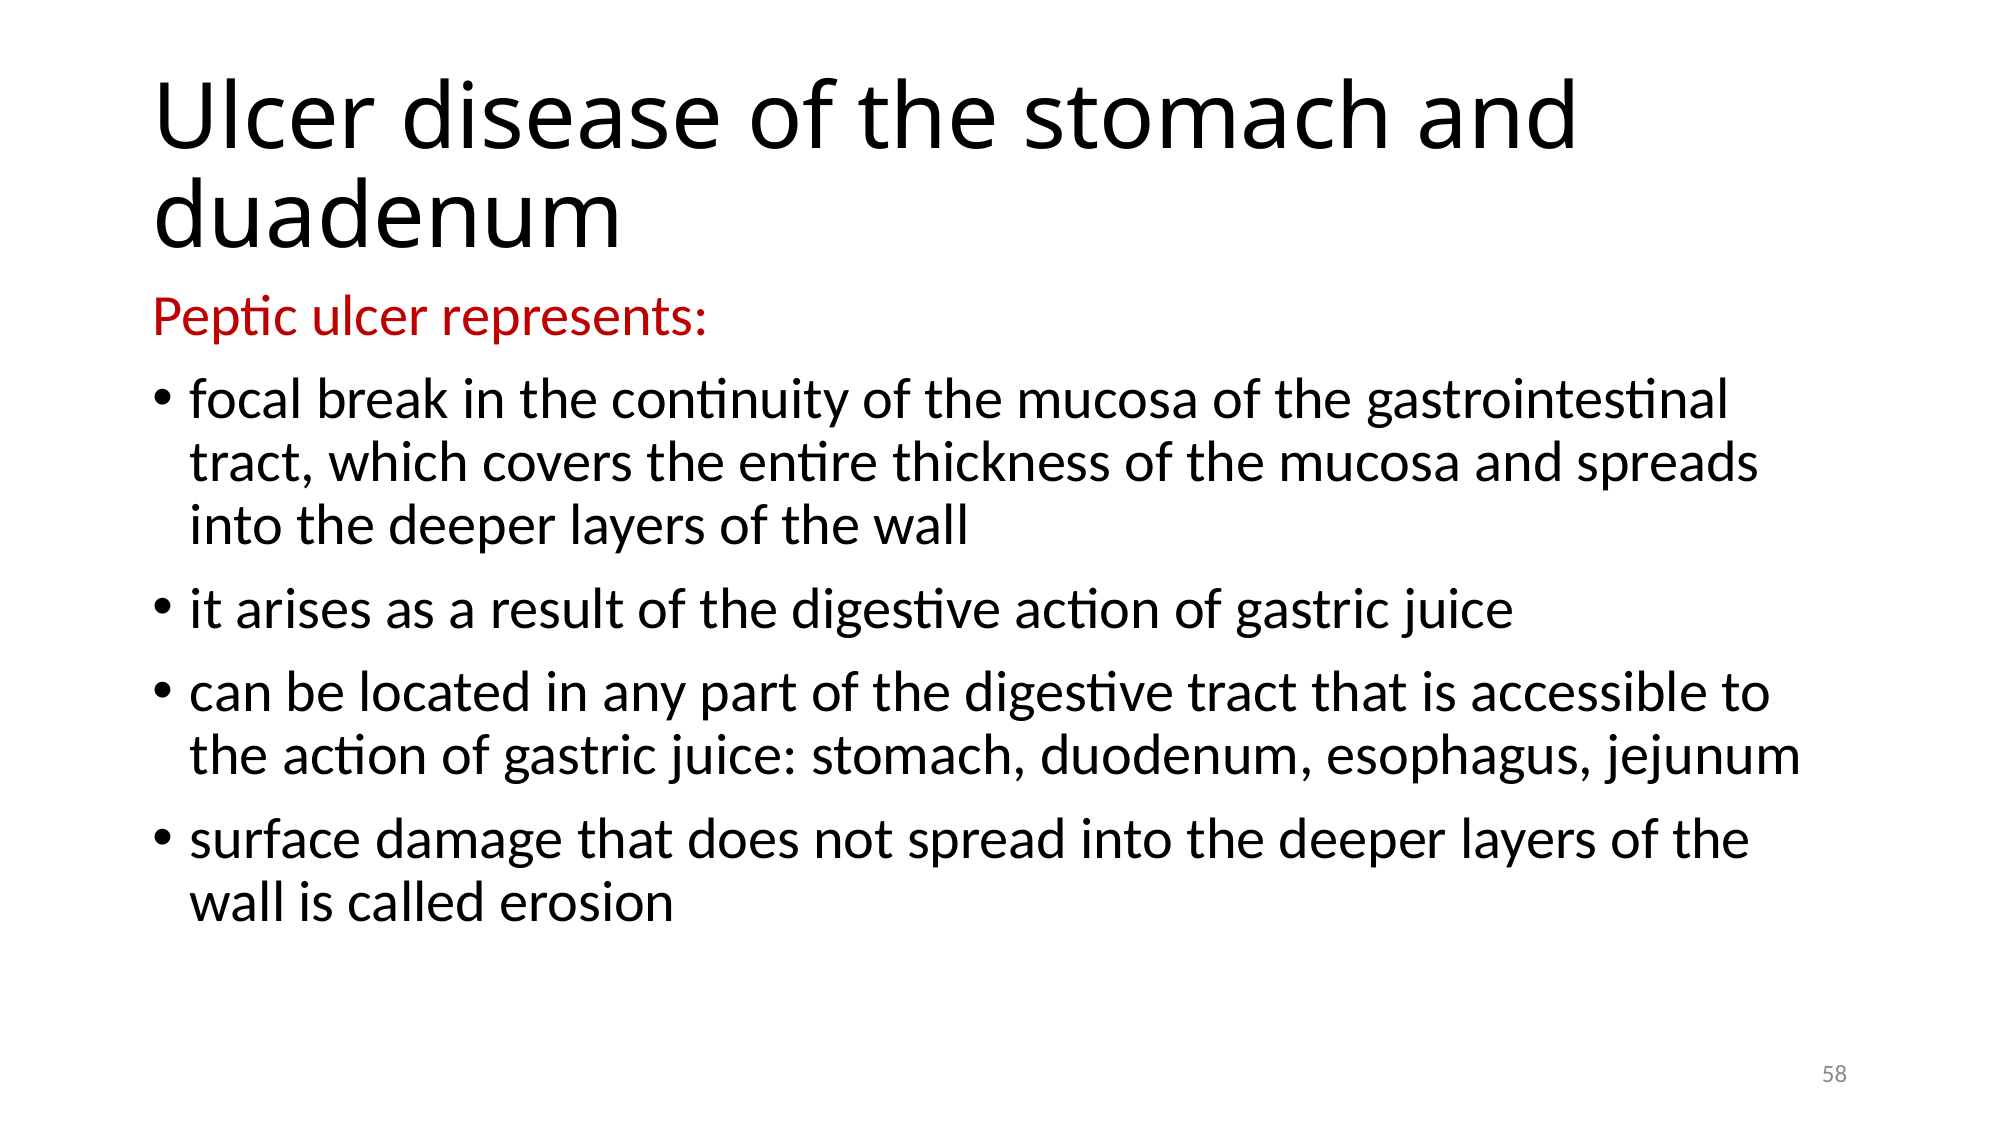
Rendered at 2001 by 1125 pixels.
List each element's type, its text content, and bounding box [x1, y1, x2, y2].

title Ulcer disease of the stomach and duadenum [137, 59, 1863, 277]
slide_number 58 [1412, 1042, 1863, 1103]
list Peptic ulcer represents: focal break in the continuity of the mucosa of the gastrointestinal tract, which covers the entire thickness of the mucosa and spreads into the deeper layers of the wall it arises as a result of the digestive action of gastric juice can be located in any part of the digestive tract that is accessible to the action of gastric juice: stomach, duodenum, esophagus, jejunum surface damage that does not spread into the deeper layers of the wall is called erosion [137, 277, 1863, 992]
